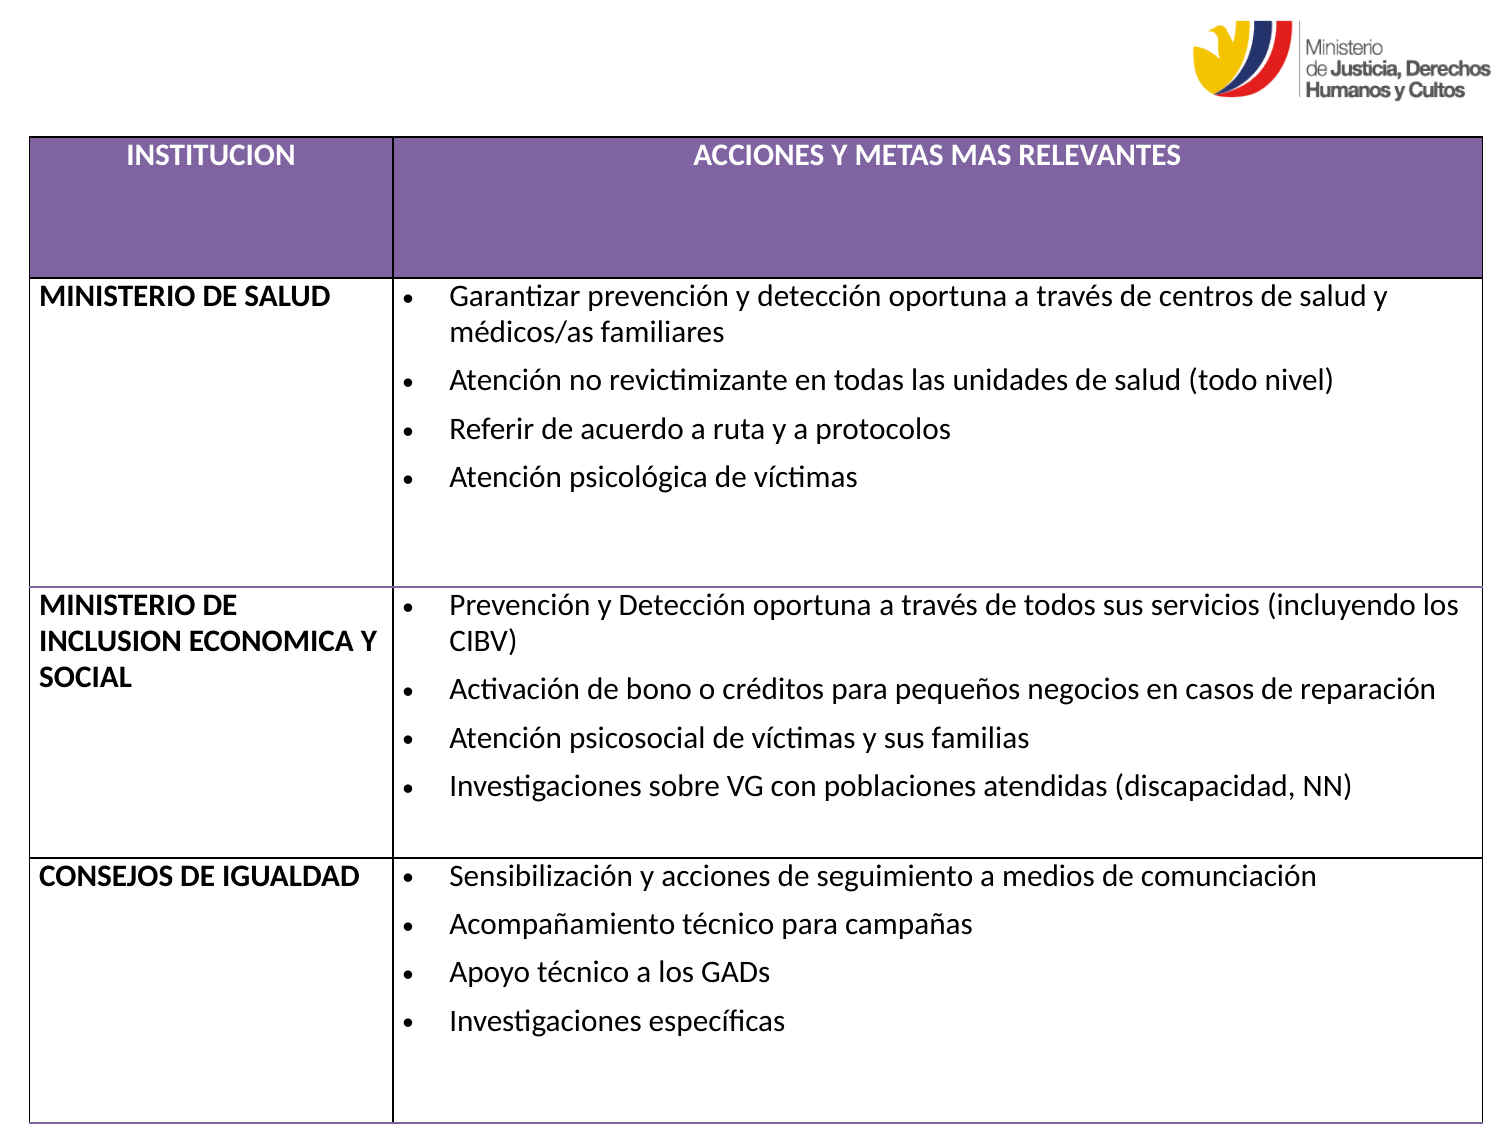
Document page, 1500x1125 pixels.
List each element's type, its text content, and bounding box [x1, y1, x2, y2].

table_cell Prevención y Detección oportuna a través de todos sus servicios (incluyendo los CIBV) Activación de bono o créditos para pequeños negocios en casos de reparación Atención psicosocial de víctimas y sus familias Investigaciones sobre VG con poblaciones atendidas (discapacidad, NN) [394, 588, 1482, 857]
table_cell Garantizar prevención y detección oportuna a través de centros de salud y médicos/as familiares Atención no revictimizante en todas las unidades de salud (todo nivel) Referir de acuerdo a ruta y a protocolos Atención psicológica de víctimas [394, 279, 1482, 586]
table_cell Sensibilización y acciones de seguimiento a medios de comunciación Acompañamiento técnico para campañas Apoyo técnico a los GADs Investigaciones específicas [394, 859, 1482, 1122]
table_header ACCIONES Y METAS MAS RELEVANTES [394, 138, 1482, 277]
table_cell MINISTERIO DE INCLUSION ECONOMICA Y SOCIAL [30, 588, 392, 857]
table_cell MINISTERIO DE SALUD [30, 279, 392, 586]
table_cell CONSEJOS DE IGUALDAD [30, 859, 392, 1122]
picture [1186, 6, 1495, 118]
table_header INSTITUCION [30, 138, 392, 277]
